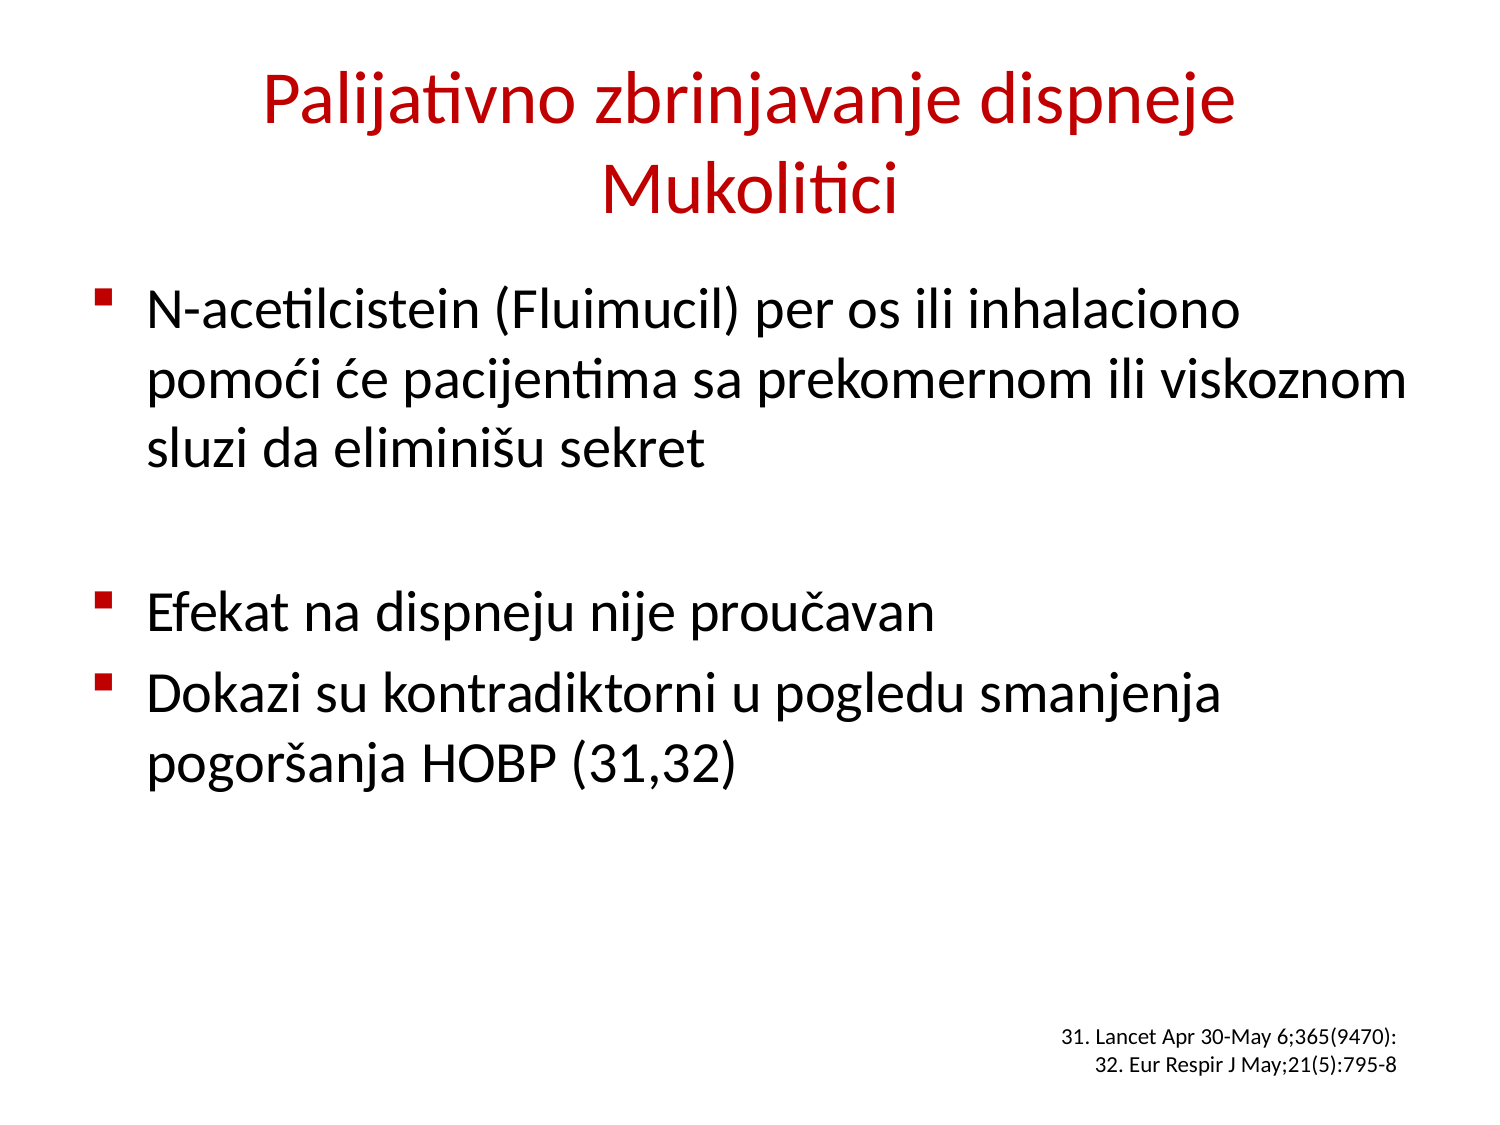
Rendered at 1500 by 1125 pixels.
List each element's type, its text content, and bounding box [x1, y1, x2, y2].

list N-acetilcistein (Fluimucil) per os ili inhalaciono pomoći će pacijentima sa prekomernom ili viskoznom sluzi da eliminišu sekret Efekat na dispneju nije proučavan Dokazi su kontradiktorni u pogledu smanjenja pogoršanja HOBP (31,32) [75, 262, 1425, 1005]
title Palijativno zbrinjavanje dispneje Mukolitici [75, 45, 1425, 233]
text_box 31. Lancet Apr 30-May 6;365(9470): 32. Eur Respir J May;21(5):795-8 [224, 1014, 1413, 1084]
